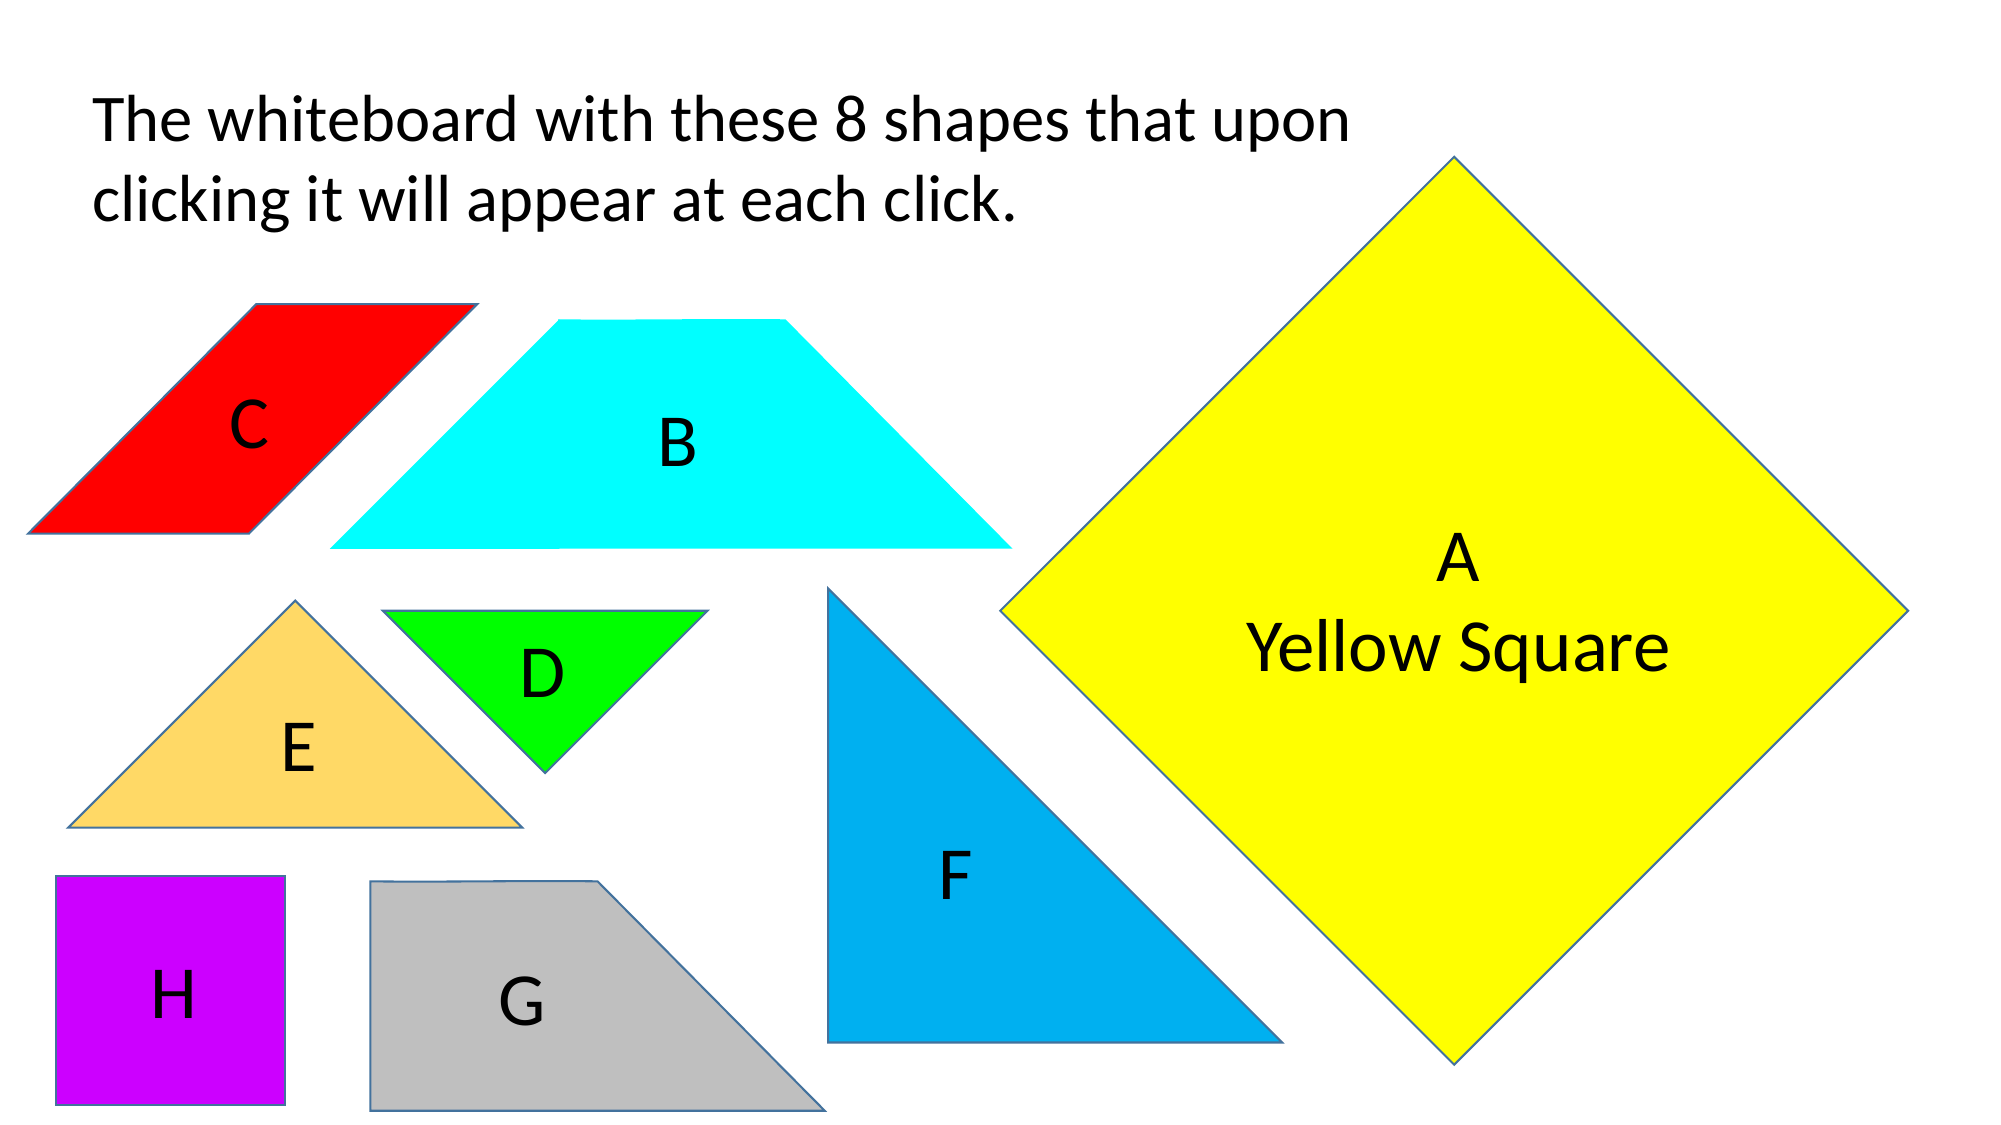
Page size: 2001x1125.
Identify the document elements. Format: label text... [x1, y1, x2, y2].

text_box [134, 666, 456, 989]
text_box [430, 495, 660, 726]
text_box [28, 304, 478, 534]
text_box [828, 588, 1283, 1043]
text_box The whiteboard with these 8 shapes that upon clicking it will appear at each click. [77, 67, 1494, 242]
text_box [329, 319, 1013, 549]
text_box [1132, 289, 1776, 932]
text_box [56, 875, 286, 1105]
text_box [370, 881, 825, 1111]
